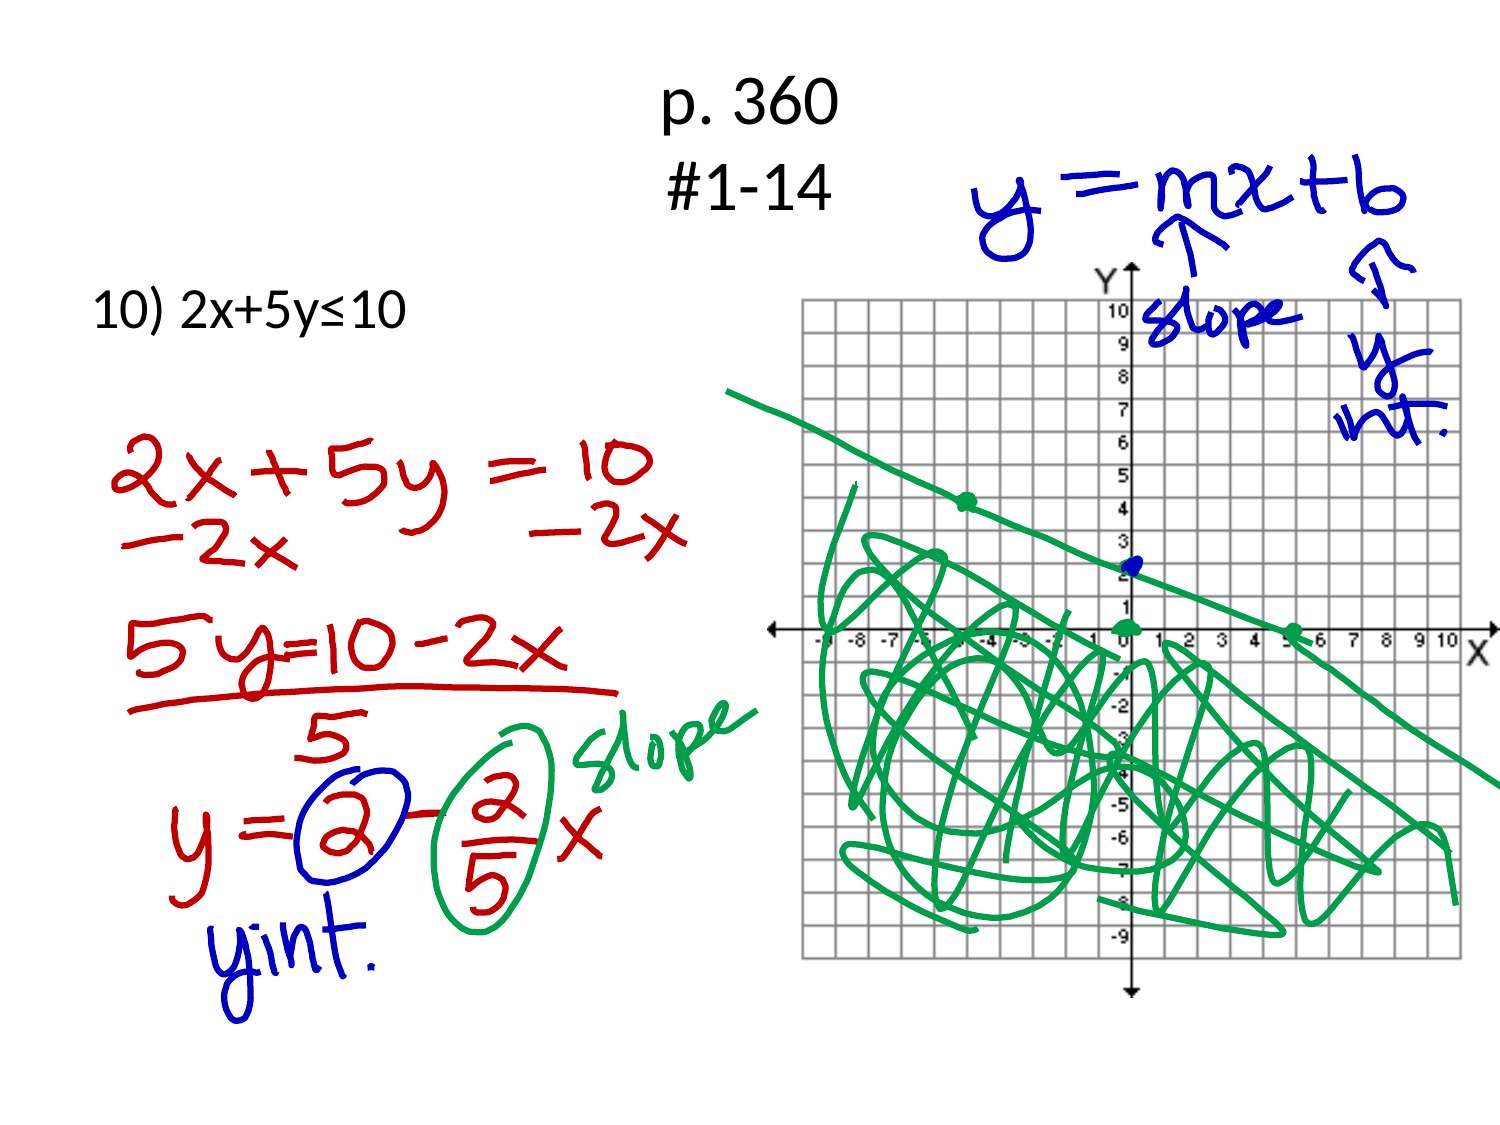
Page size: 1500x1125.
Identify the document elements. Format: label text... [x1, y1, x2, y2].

text_box [113, 435, 177, 506]
text_box [1253, 184, 1294, 211]
text_box [725, 390, 761, 408]
text_box [294, 711, 368, 762]
text_box [456, 616, 519, 668]
text_box [489, 468, 547, 482]
text_box [188, 453, 209, 477]
text_box [1060, 172, 1120, 178]
text_box [286, 651, 317, 656]
text_box [574, 711, 639, 791]
text_box [1230, 165, 1256, 186]
text_box [520, 627, 562, 672]
text_box [649, 736, 662, 768]
text_box [557, 807, 602, 860]
text_box [972, 179, 1042, 260]
text_box [255, 537, 287, 568]
text_box [1187, 247, 1193, 260]
text_box [561, 817, 578, 837]
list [767, 262, 1500, 998]
text_box [171, 807, 210, 907]
text_box [539, 653, 568, 669]
text_box [328, 624, 336, 674]
text_box [1309, 155, 1326, 212]
text_box [330, 439, 385, 505]
text_box [416, 637, 448, 645]
text_box [578, 835, 603, 858]
text_box [397, 460, 446, 534]
text_box [511, 636, 538, 653]
text_box [1299, 180, 1311, 184]
text_box [324, 892, 334, 928]
text_box [209, 927, 261, 1022]
text_box [268, 449, 290, 496]
text_box [331, 930, 345, 978]
text_box [285, 641, 317, 646]
text_box [1076, 183, 1139, 195]
text_box [243, 817, 285, 822]
text_box [642, 514, 666, 532]
text_box [645, 514, 678, 561]
text_box [1353, 154, 1405, 213]
text_box [186, 459, 222, 500]
text_box [432, 725, 553, 933]
text_box [580, 441, 591, 480]
text_box [122, 536, 184, 548]
text_box [250, 470, 276, 474]
text_box [240, 833, 293, 838]
title p. 360 #1-14 [75, 45, 1425, 233]
text_box [529, 530, 582, 536]
text_box [282, 922, 321, 971]
text_box [405, 812, 441, 817]
text_box [667, 532, 687, 545]
text_box [295, 768, 409, 884]
text_box [279, 470, 308, 474]
text_box [217, 627, 291, 694]
text_box [1154, 215, 1229, 250]
text_box [1237, 165, 1271, 207]
text_box [670, 702, 758, 780]
text_box [1356, 240, 1396, 260]
text_box [262, 934, 277, 974]
list 10) 2x+5y≤10 [75, 262, 738, 1005]
text_box [271, 552, 298, 569]
text_box [129, 615, 213, 676]
text_box [1317, 179, 1348, 183]
text_box [192, 520, 246, 565]
text_box [128, 685, 619, 714]
text_box [488, 460, 536, 465]
text_box [207, 473, 236, 497]
text_box [1157, 169, 1243, 218]
text_box [591, 502, 645, 545]
text_box [350, 619, 394, 669]
text_box [322, 924, 366, 931]
text_box [251, 537, 270, 552]
text_box [250, 924, 260, 928]
text_box [603, 439, 651, 483]
